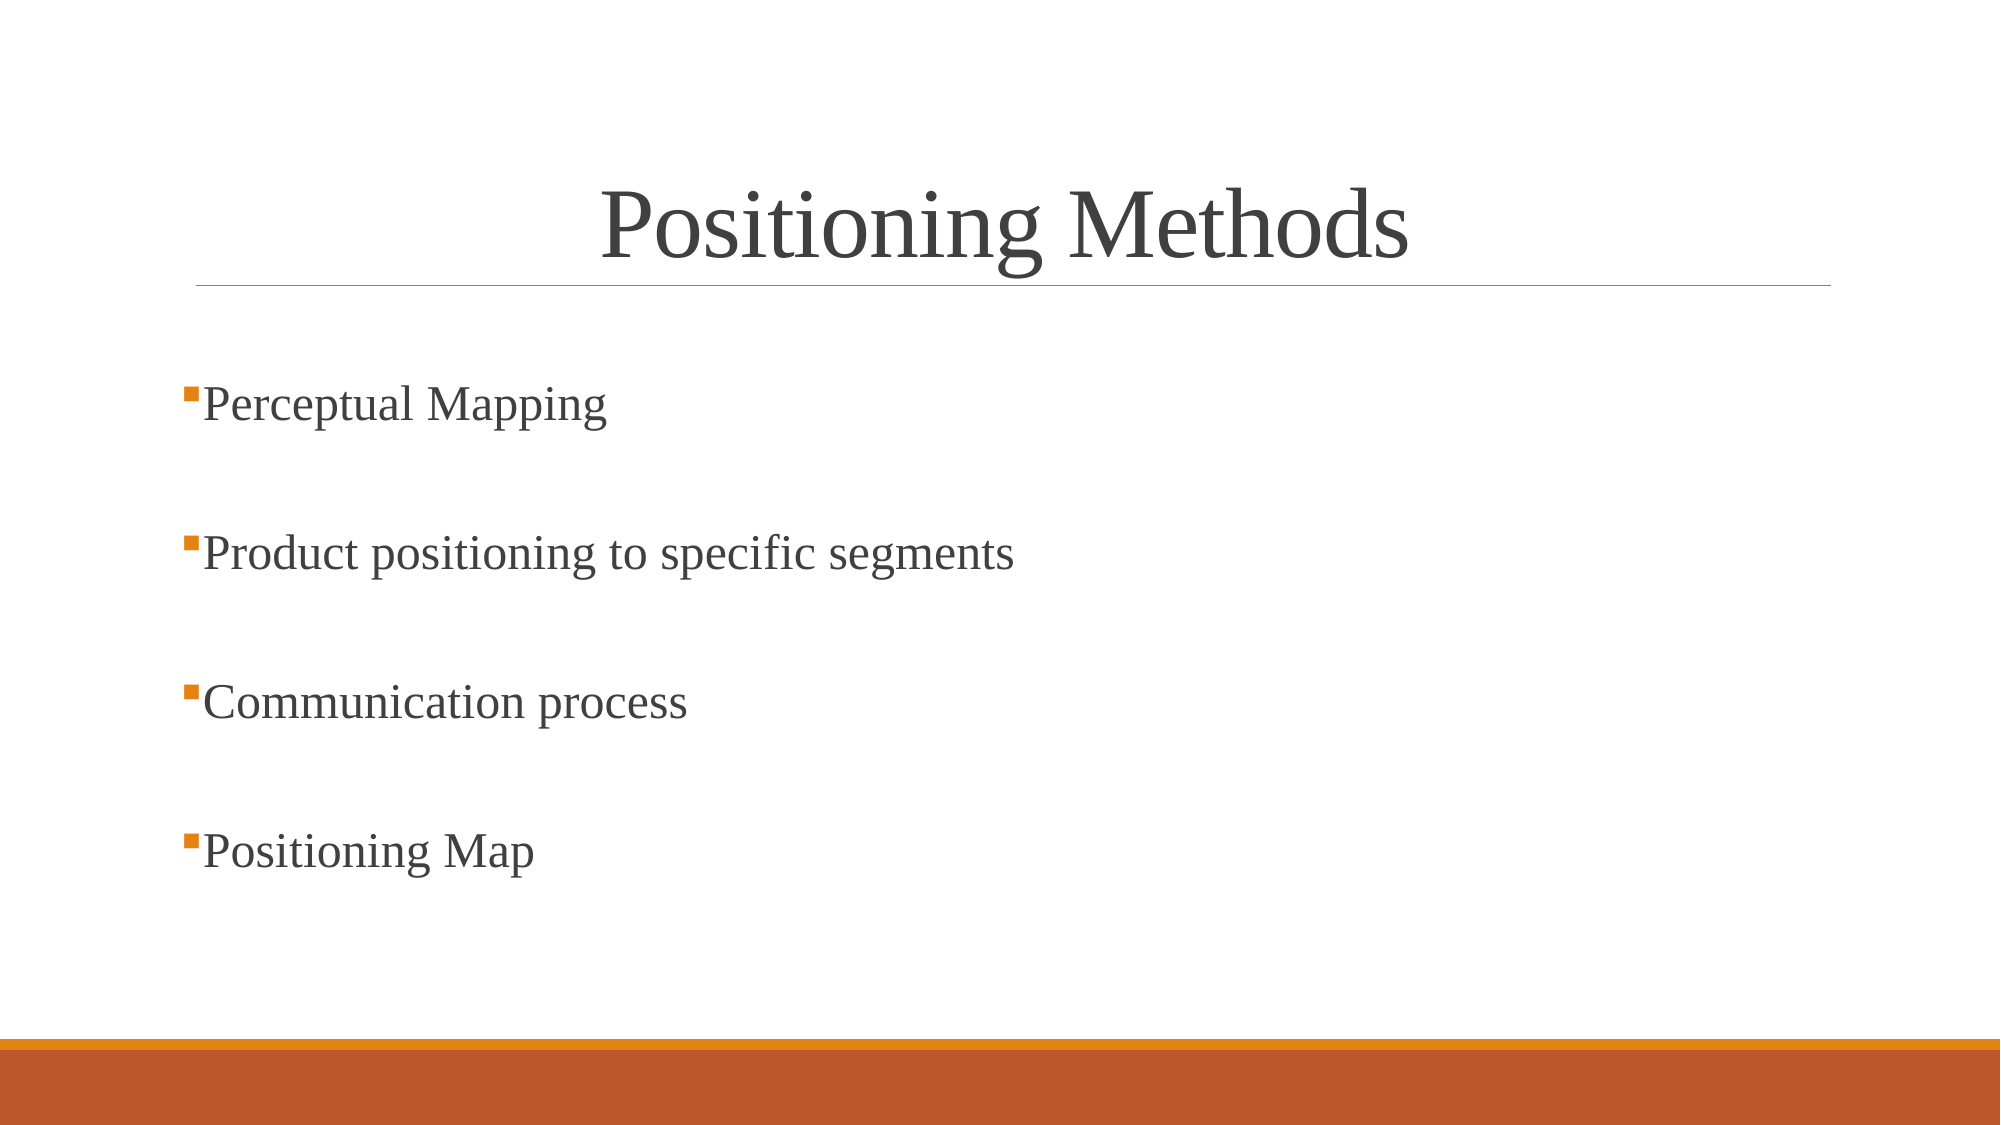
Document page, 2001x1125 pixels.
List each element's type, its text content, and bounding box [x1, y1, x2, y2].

list Perceptual Mapping Product positioning to specific segments Communication process Positioning Map [180, 302, 1830, 963]
title Positioning Methods [180, 47, 1830, 285]
